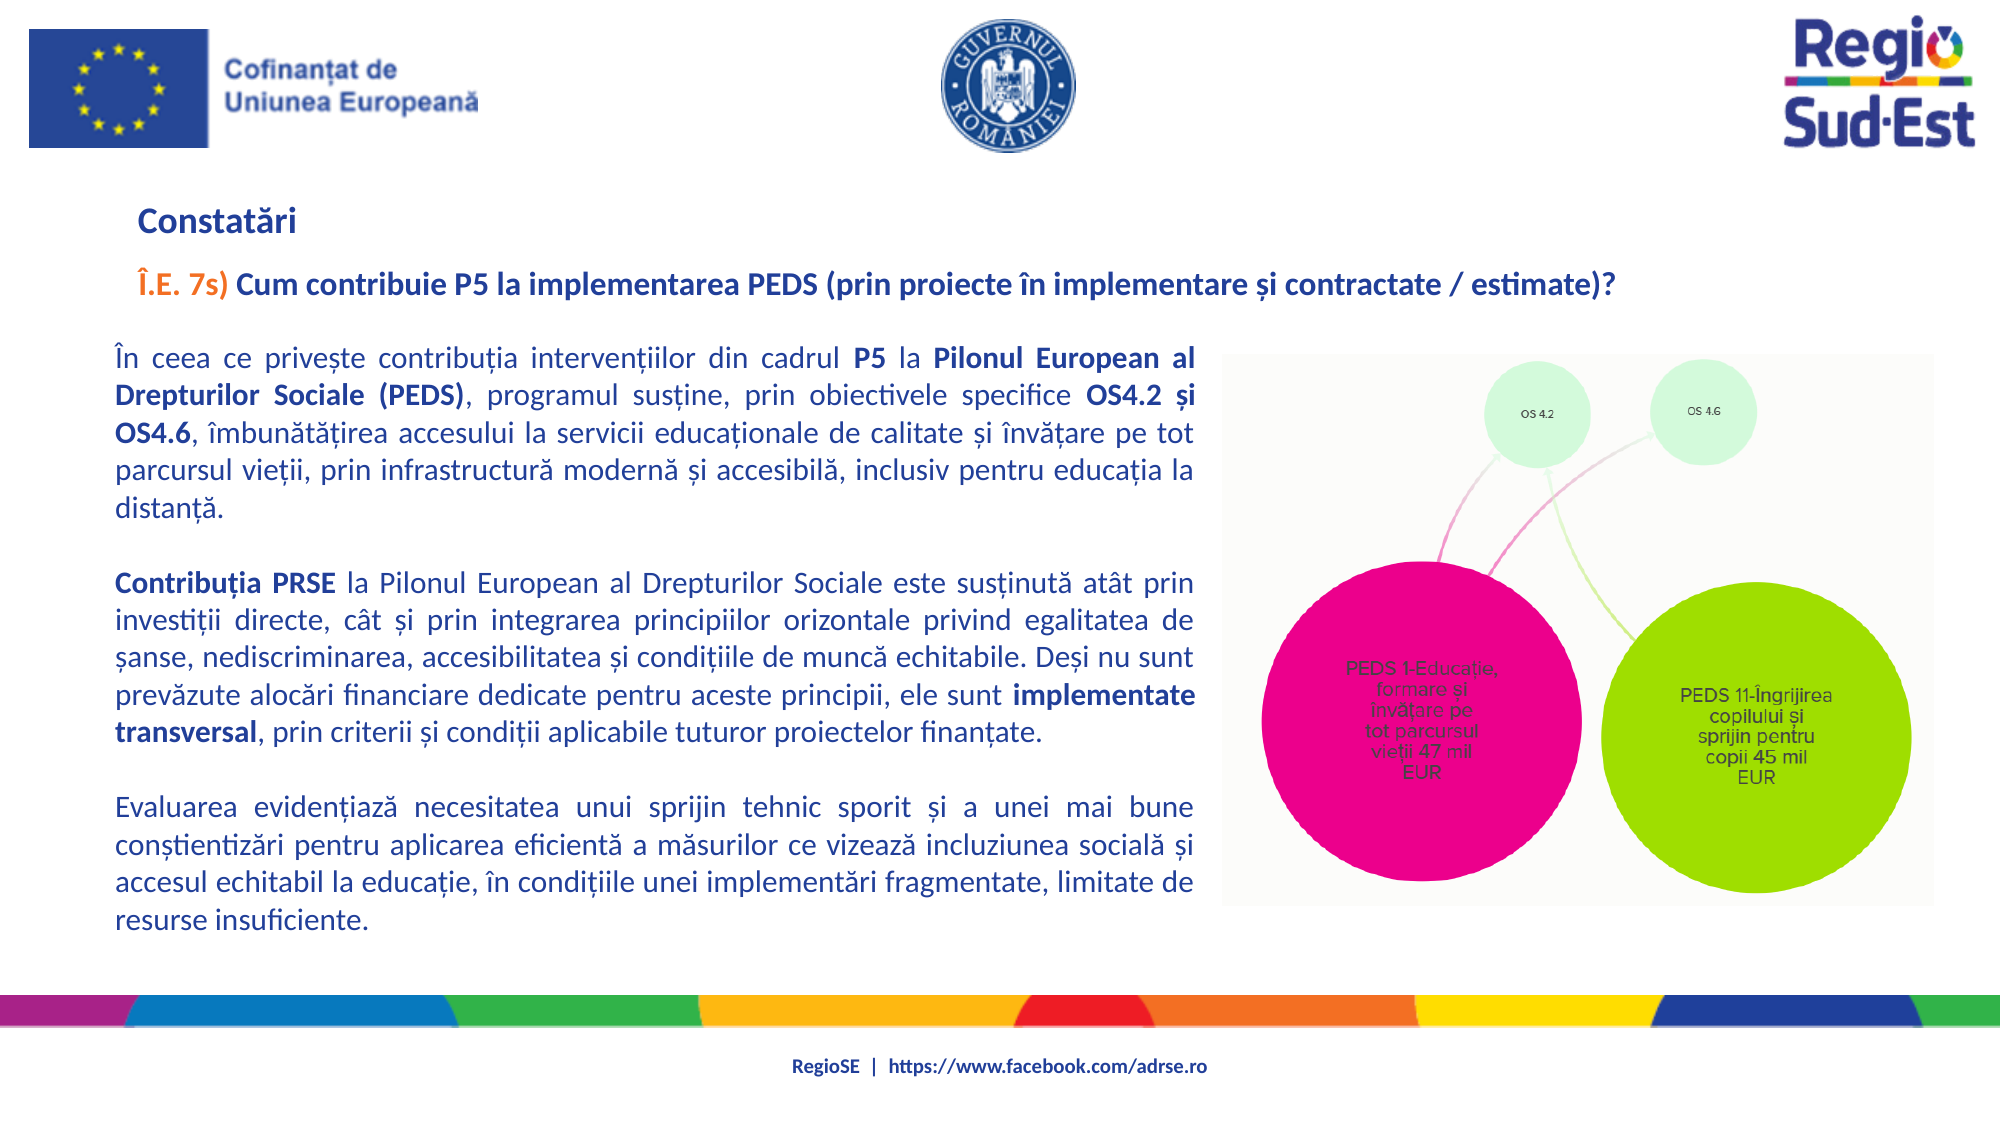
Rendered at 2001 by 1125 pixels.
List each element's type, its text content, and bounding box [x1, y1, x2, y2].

picture [1221, 354, 1934, 907]
text_box În ceea ce privește contribuția intervențiilor din cadrul P5 la Pilonul European al Drepturilor Sociale (PEDS), programul susține, prin obiectivele specifice OS4.2 și OS4.6, îmbunătățirea accesului la servicii educaționale de calitate și învățare pe tot parcursul vieții, prin infrastructură modernă și accesibilă, inclusiv pentru educația la distanță. Contribuția PRSE la Pilonul European al Drepturilor Sociale este susținută atât prin investiții directe, cât și prin integrarea principiilor orizontale privind egalitatea de șanse, nediscriminarea, accesibilitatea și condițiile de muncă echitabile. Deși nu sunt prevăzute alocări financiare dedicate pentru aceste principii, ele sunt implementate transversal, prin criterii și condiții aplicabile tuturor proiectelor finanțate. Evaluarea evidențiază necesitatea unui sprijin tehnic sporit și a unei mai bune conștientizări pentru aplicarea eficientă a măsurilor ce vizează incluziunea socială și accesul echitabil la educație, în condițiile unei implementări fragmentate, limitate de resurse insuficiente. [100, 329, 1211, 944]
text_box Î.E. 7s) Cum contribuie P5 la implementarea PEDS (prin proiecte în implementare și contractate / estimate)? [123, 249, 1823, 310]
text_box RegioSE | https://www.facebook.com/adrse.ro [776, 1029, 1223, 1085]
picture [0, 995, 2000, 1029]
text_box Constatări [123, 188, 1223, 249]
picture [941, 19, 1076, 153]
picture [28, 28, 478, 148]
picture [1759, 0, 2000, 220]
